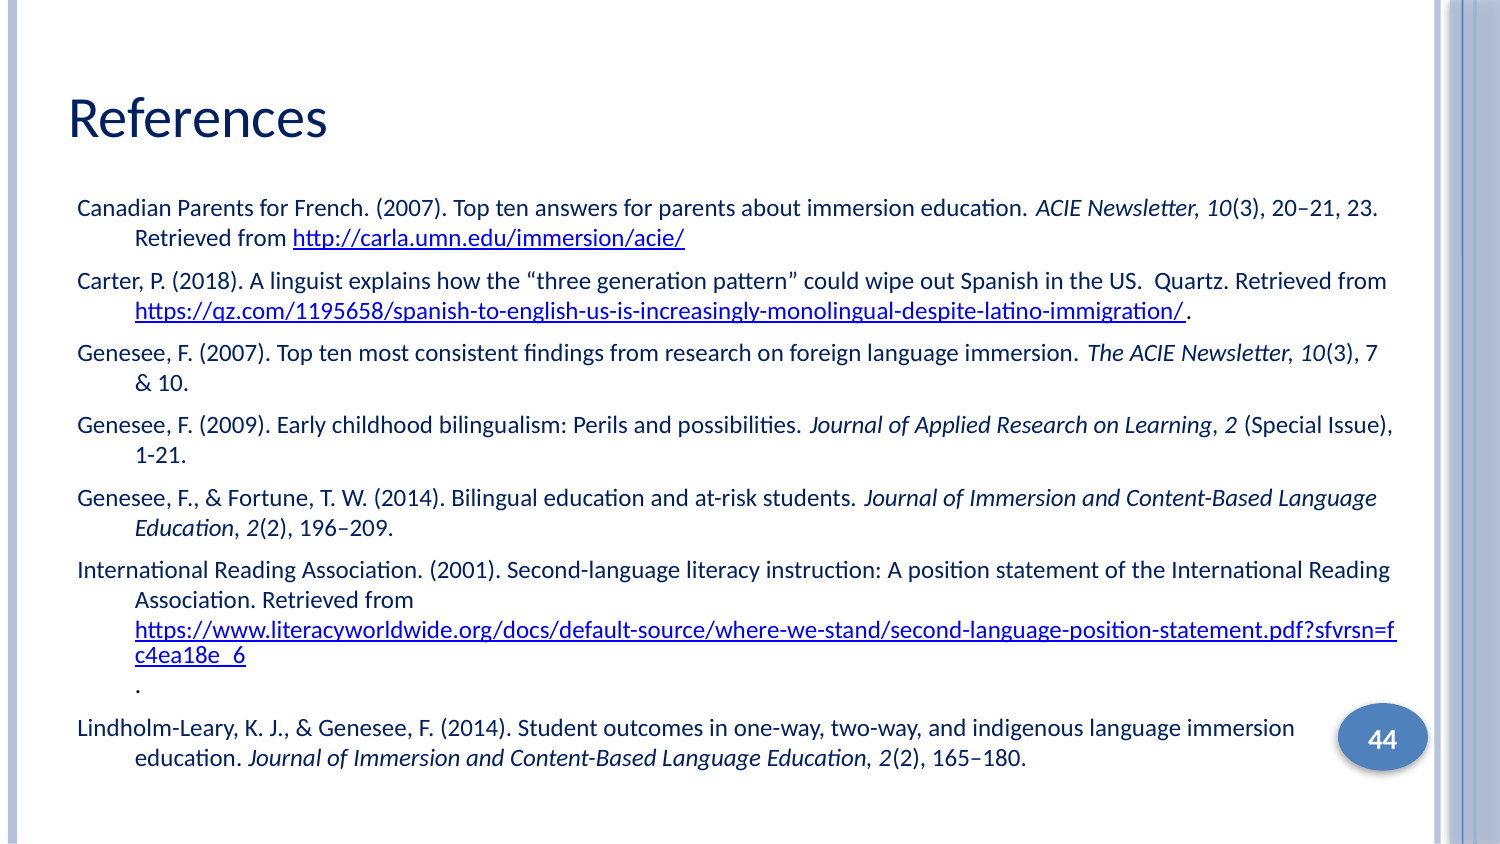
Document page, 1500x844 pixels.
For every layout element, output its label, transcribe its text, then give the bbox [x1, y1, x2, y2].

list Canadian Parents for French. (2007). Top ten answers for parents about immersion education. ACIE Newsletter, 10(3), 20–21, 23. Retrieved from http://carla.umn.edu/immersion/acie/ Carter, P. (2018). A linguist explains how the “three generation pattern” could wipe out Spanish in the US. Quartz. Retrieved from https://qz.com/1195658/spanish-to-english-us-is-increasingly-monolingual-despite-latino-immigration/. Genesee, F. (2007). Top ten most consistent findings from research on foreign language immersion. The ACIE Newsletter, 10(3), 7 & 10. Genesee, F. (2009). Early childhood bilingualism: Perils and possibilities. Journal of Applied Research on Learning, 2 (Special Issue), 1-21. Genesee, F., & Fortune, T. W. (2014). Bilingual education and at-risk students. Journal of Immersion and Content-Based Language Education, 2(2), 196–209. International Reading Association. (2001). Second-language literacy instruction: A position statement of the International Reading Association. Retrieved from https://www.literacyworldwide.org/docs/default-source/where-we-stand/second-language-position-statement.pdf?sfvrsn=fc4ea18e_6. Lindholm-Leary, K. J., & Genesee, F. (2014). Student outcomes in one-way, two-way, and indigenous language immersion education. Journal of Immersion and Content-Based Language Education, 2(2), 165–180. [62, 184, 1413, 760]
text_box References [53, 71, 343, 157]
slide_number 44 [1312, 705, 1413, 770]
